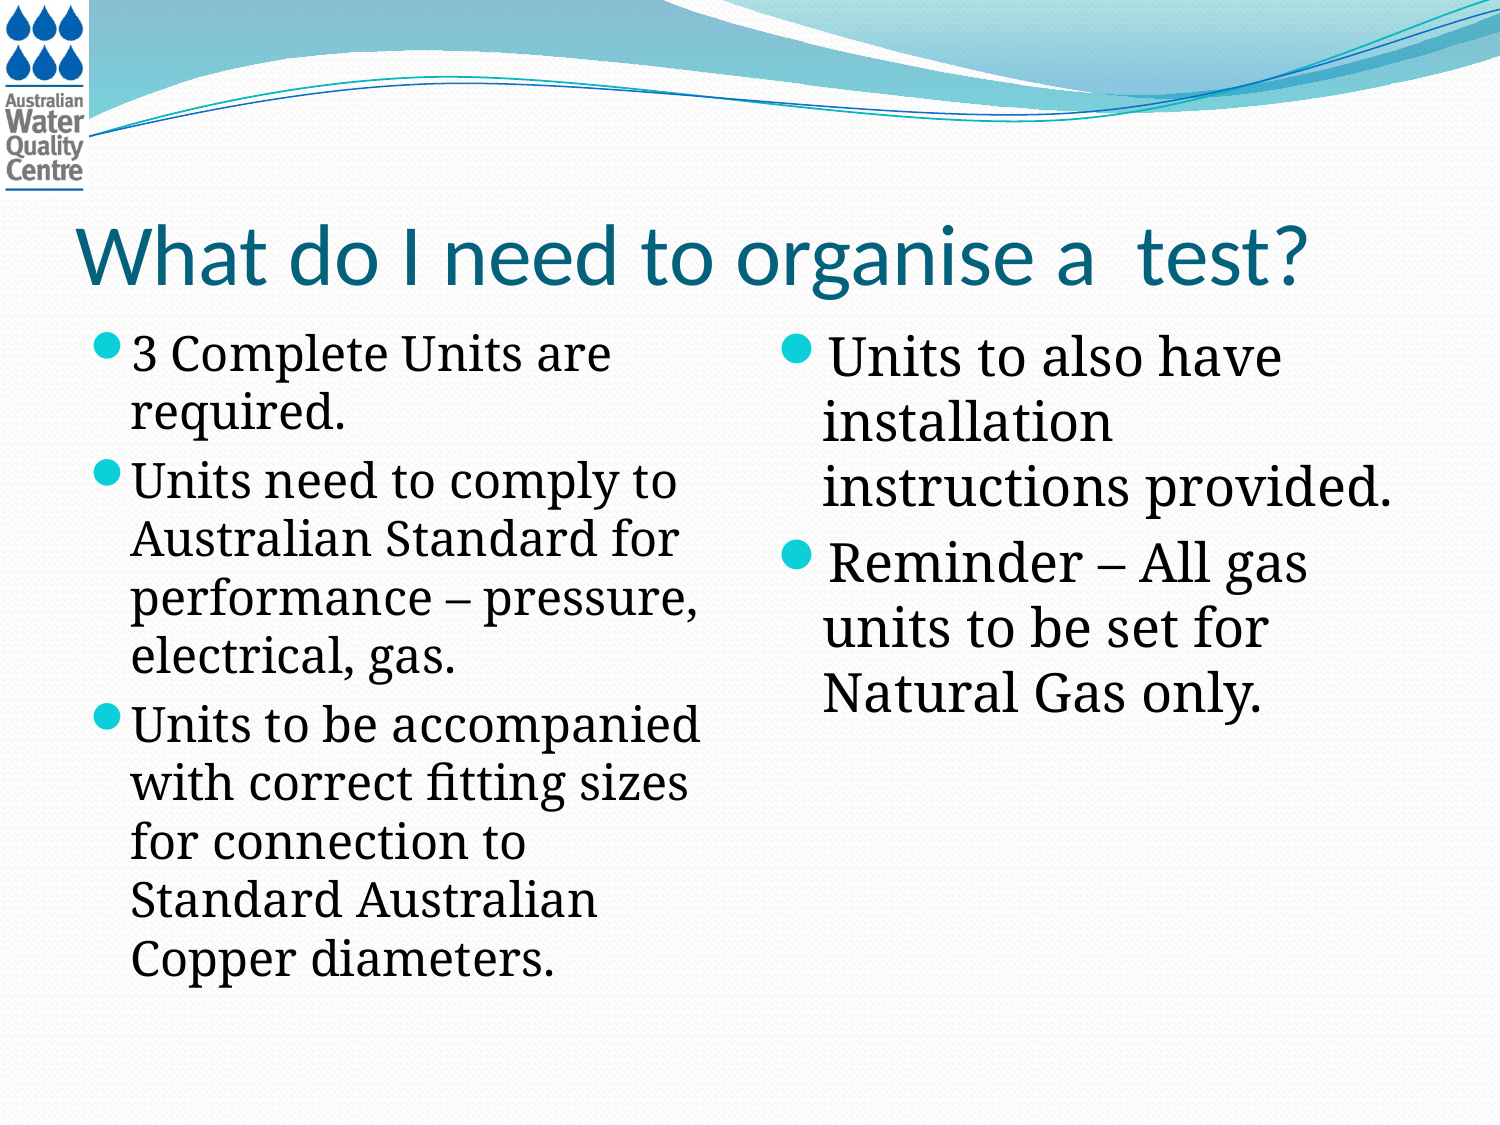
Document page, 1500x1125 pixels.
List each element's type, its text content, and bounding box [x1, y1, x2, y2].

picture [0, 0, 89, 197]
list Units to also have installation instructions provided. Reminder – All gas units to be set for Natural Gas only. [762, 314, 1425, 1043]
title What do I need to organise a test? [75, 115, 1425, 303]
list 3 Complete Units are required. Units need to comply to Australian Standard for performance – pressure, electrical, gas. Units to be accompanied with correct fitting sizes for connection to Standard Australian Copper diameters. [75, 314, 738, 1043]
